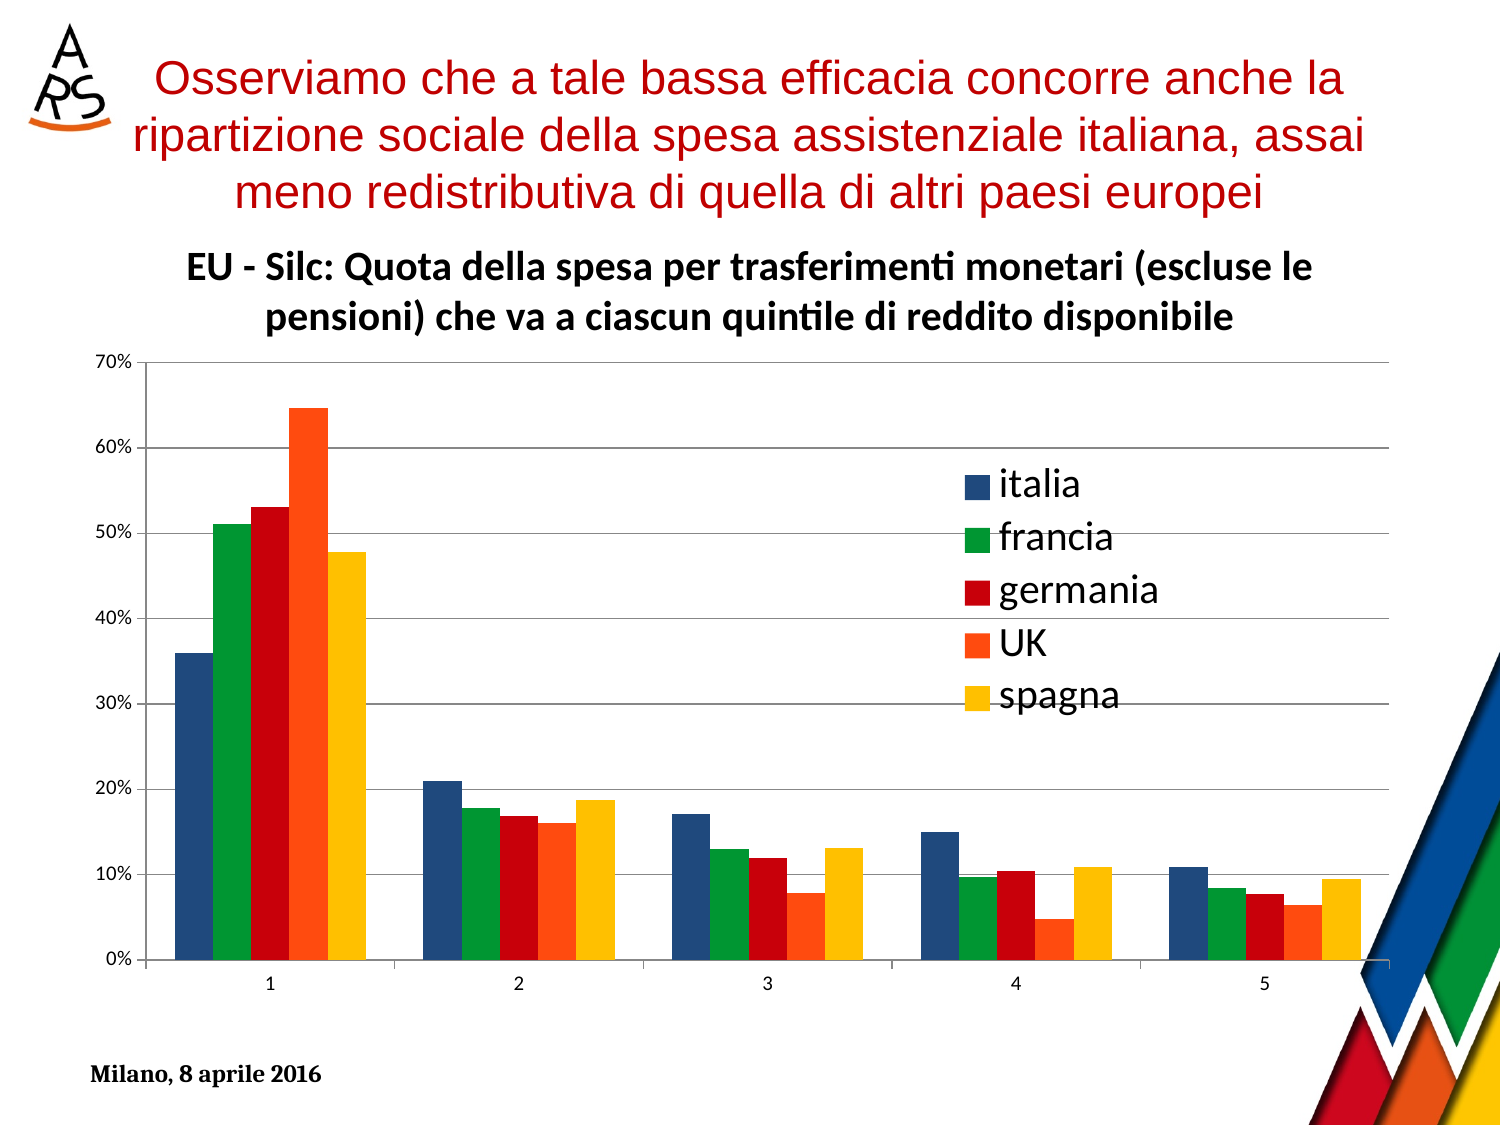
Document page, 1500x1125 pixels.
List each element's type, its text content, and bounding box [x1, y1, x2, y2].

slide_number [75, 1042, 425, 1103]
text_box EU - Silc: Quota della spesa per trasferimenti monetari (escluse le pensioni) che va a ciascun quintile di reddito disponibile [147, 231, 1353, 336]
chart [74, 337, 1426, 1006]
picture [0, 0, 1500, 1125]
title Osserviamo che a tale bassa efficacia concorre anche la ripartizione sociale della spesa assistenziale italiana, assai meno redistributiva di quella di altri paesi europei [75, 38, 1425, 226]
